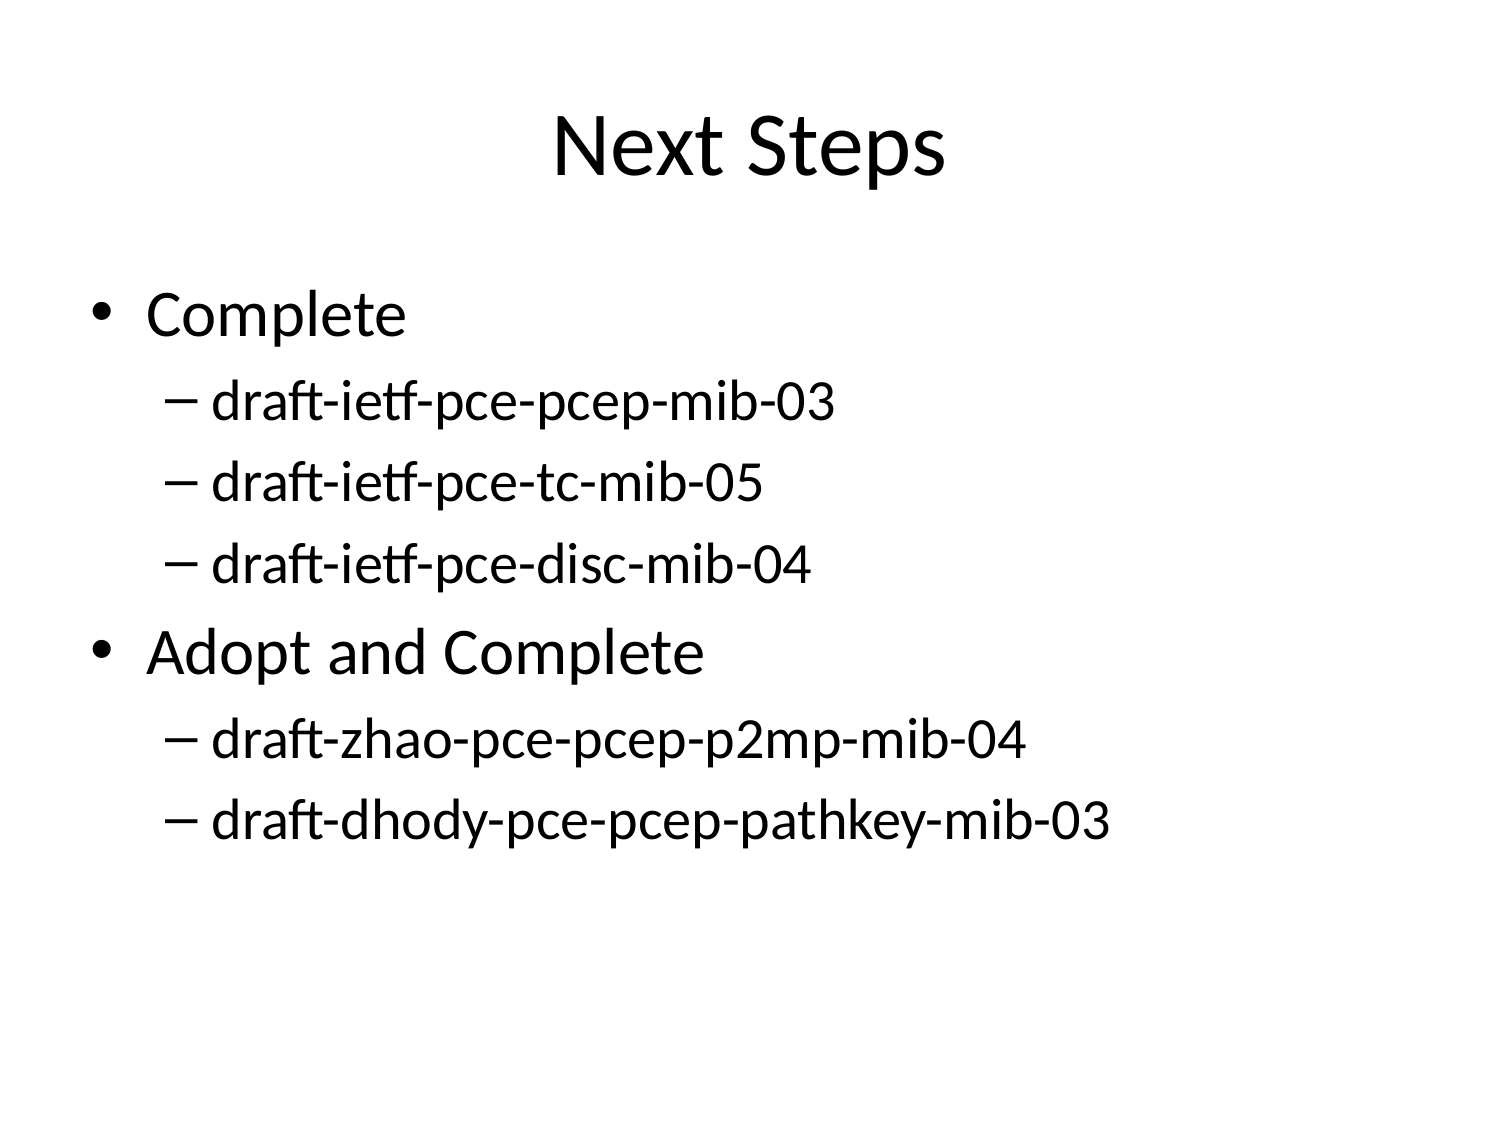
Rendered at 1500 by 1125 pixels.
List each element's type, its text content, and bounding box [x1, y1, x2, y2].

list Complete draft-ietf-pce-pcep-mib-03 draft-ietf-pce-tc-mib-05 draft-ietf-pce-disc-mib-04 Adopt and Complete draft-zhao-pce-pcep-p2mp-mib-04 draft-dhody-pce-pcep-pathkey-mib-03 [75, 262, 1425, 1005]
title Next Steps [75, 45, 1425, 233]
